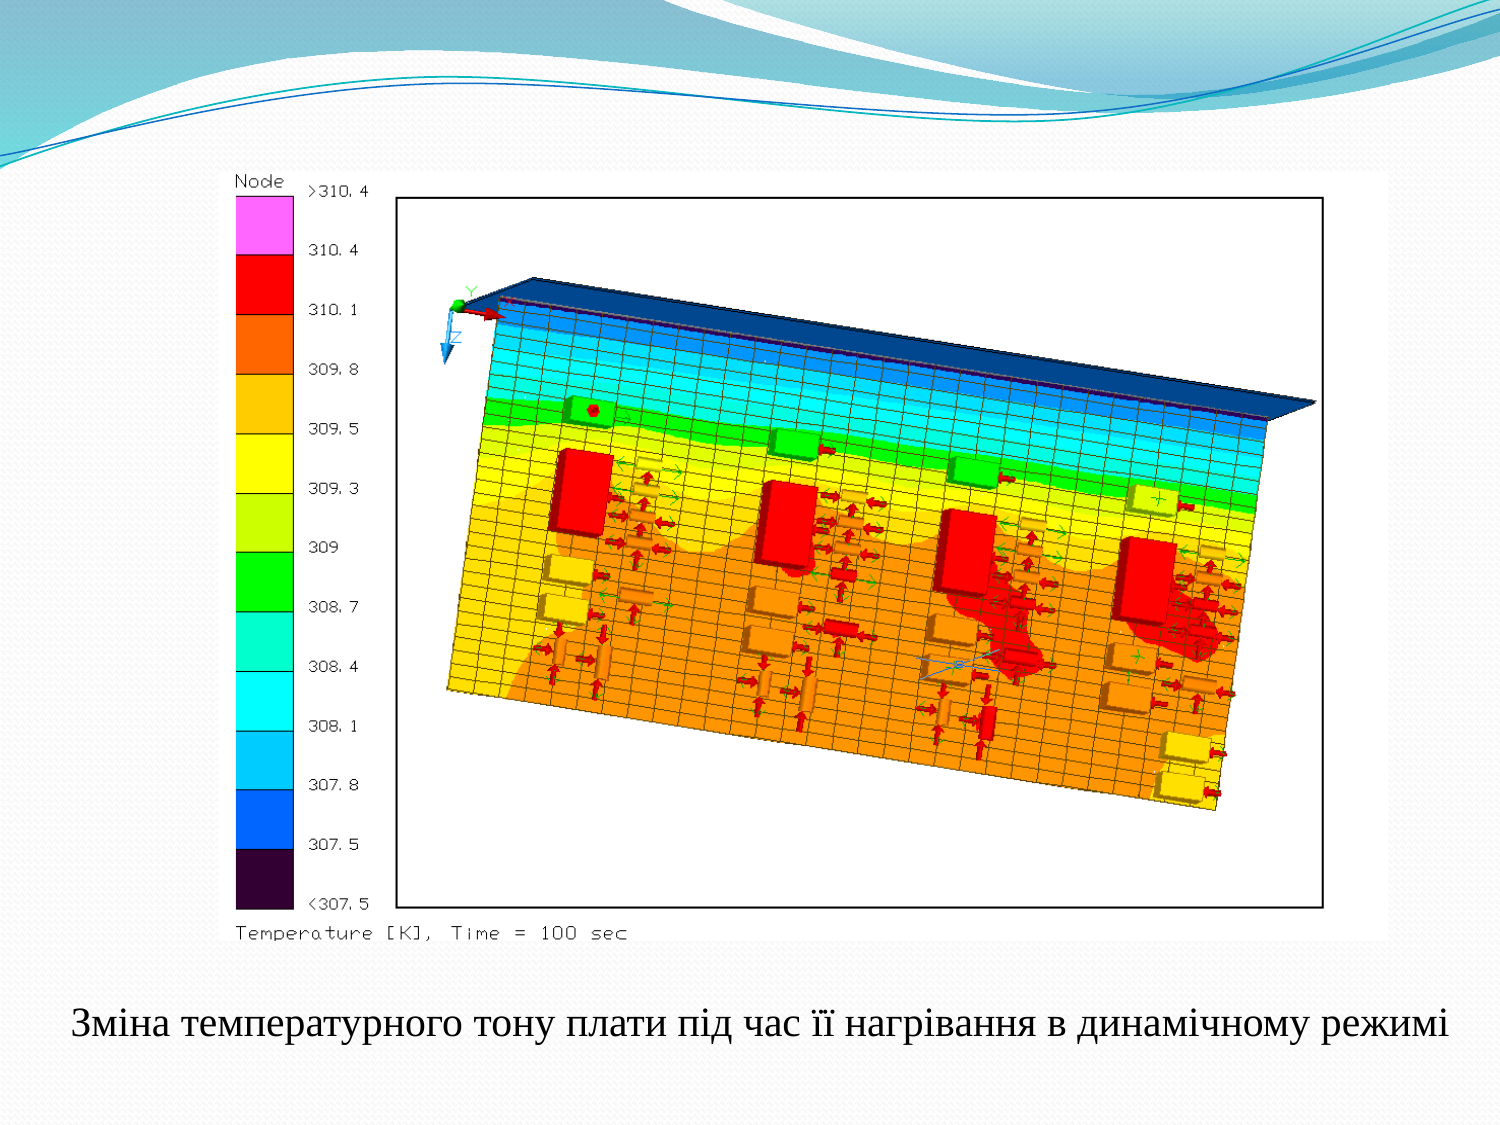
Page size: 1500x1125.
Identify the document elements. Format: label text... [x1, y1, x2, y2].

title Зміна температурного тону плати під час її нагрівання в динамічному режимі [70, 975, 1500, 1045]
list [218, 172, 1389, 941]
